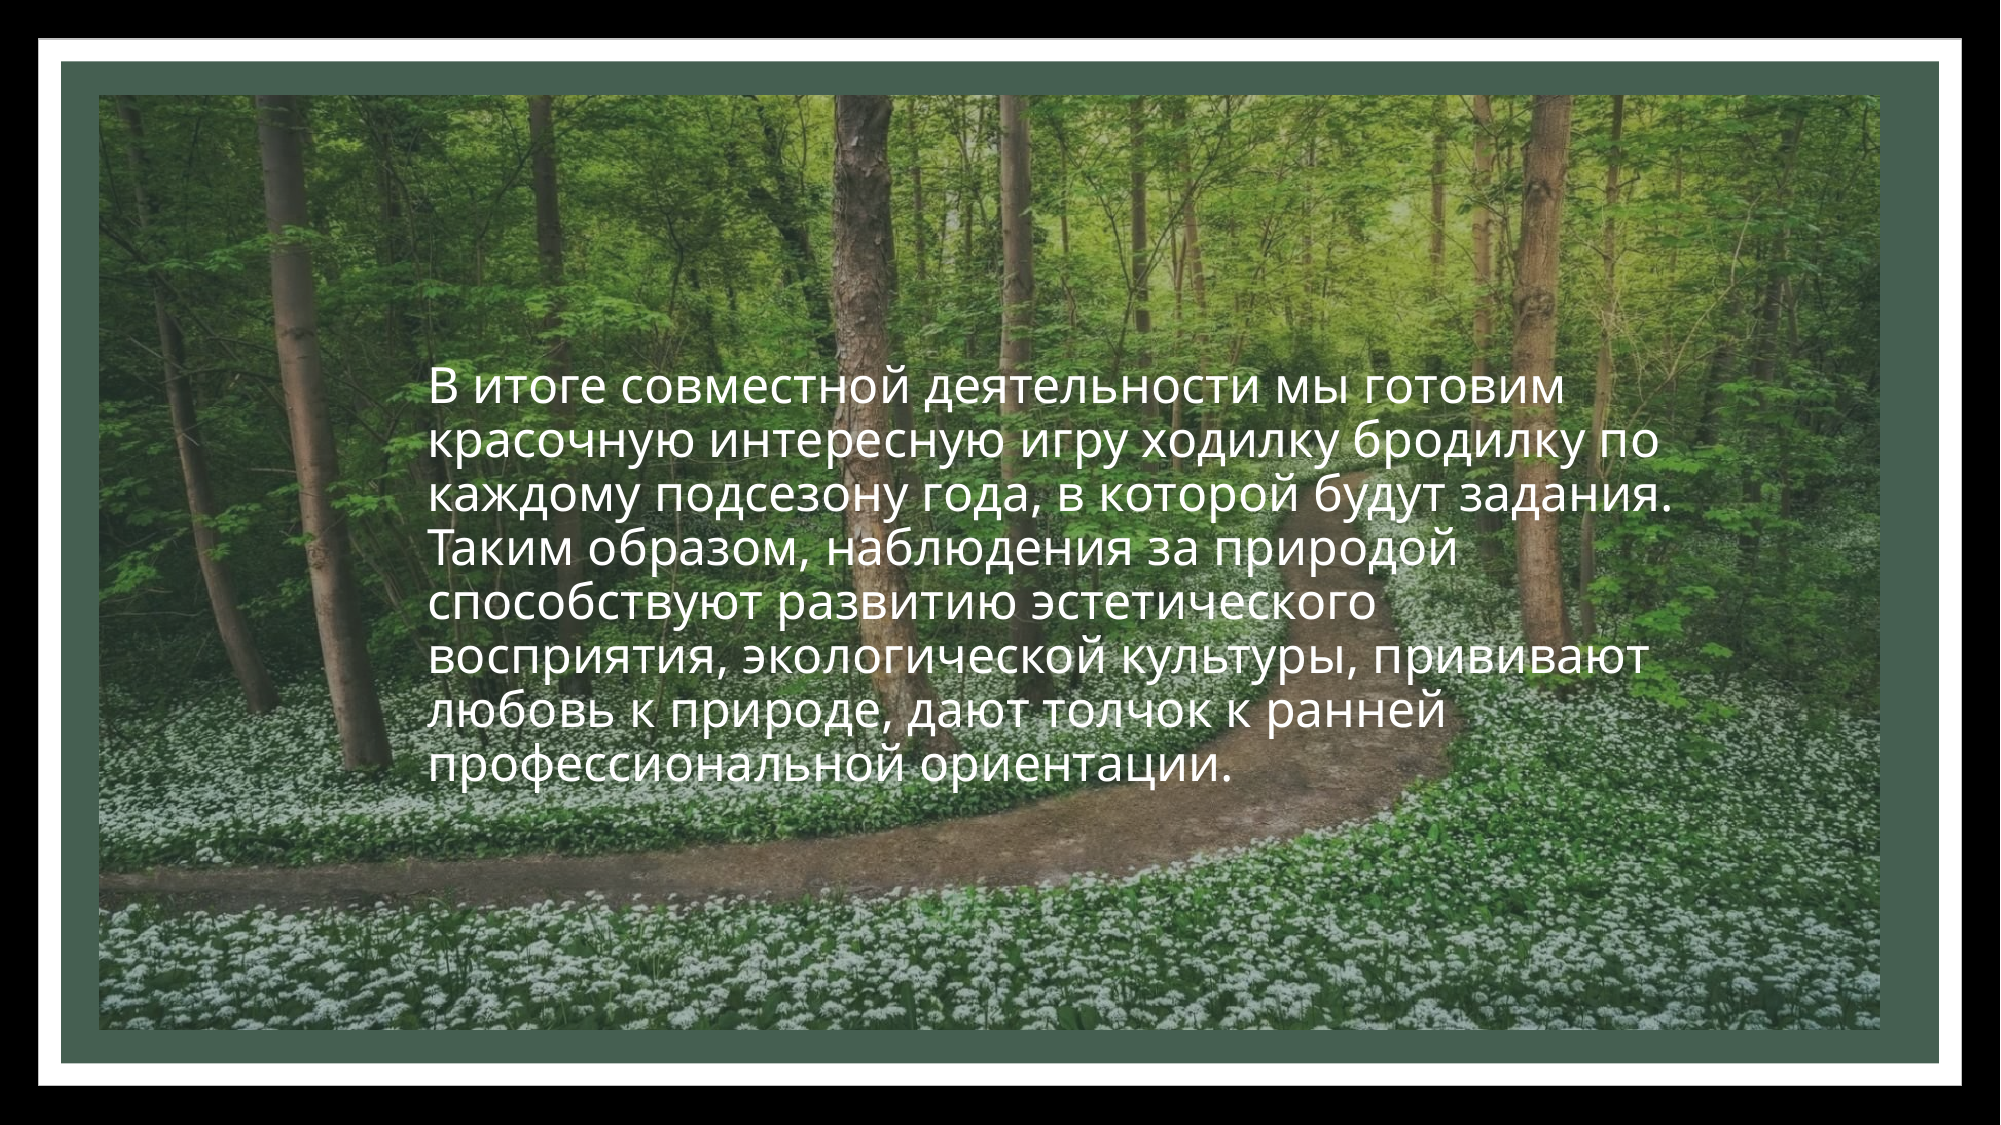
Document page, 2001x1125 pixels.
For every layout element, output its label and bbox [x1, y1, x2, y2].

picture [99, 95, 1880, 1030]
